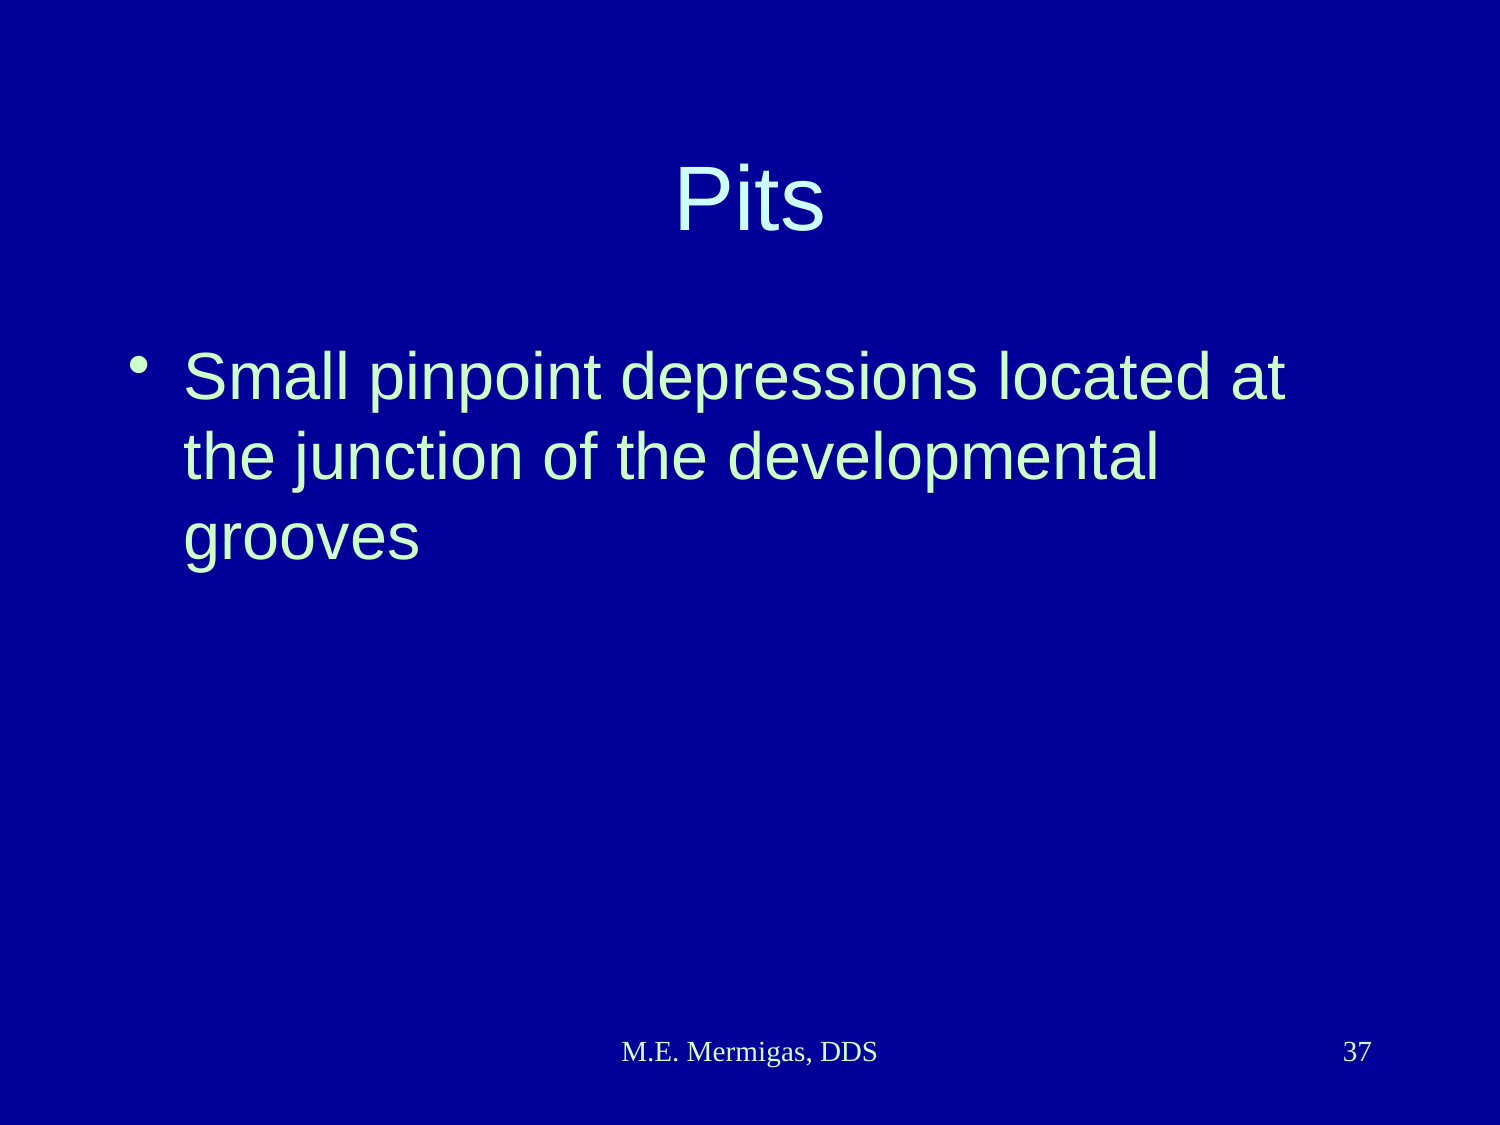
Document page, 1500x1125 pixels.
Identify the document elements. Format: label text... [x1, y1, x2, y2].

footer M.E. Mermigas, DDS [512, 1024, 988, 1101]
slide_number 37 [1074, 1024, 1388, 1101]
list Small pinpoint depressions located at the junction of the developmental grooves [112, 324, 1388, 1001]
title Pits [112, 99, 1388, 288]
